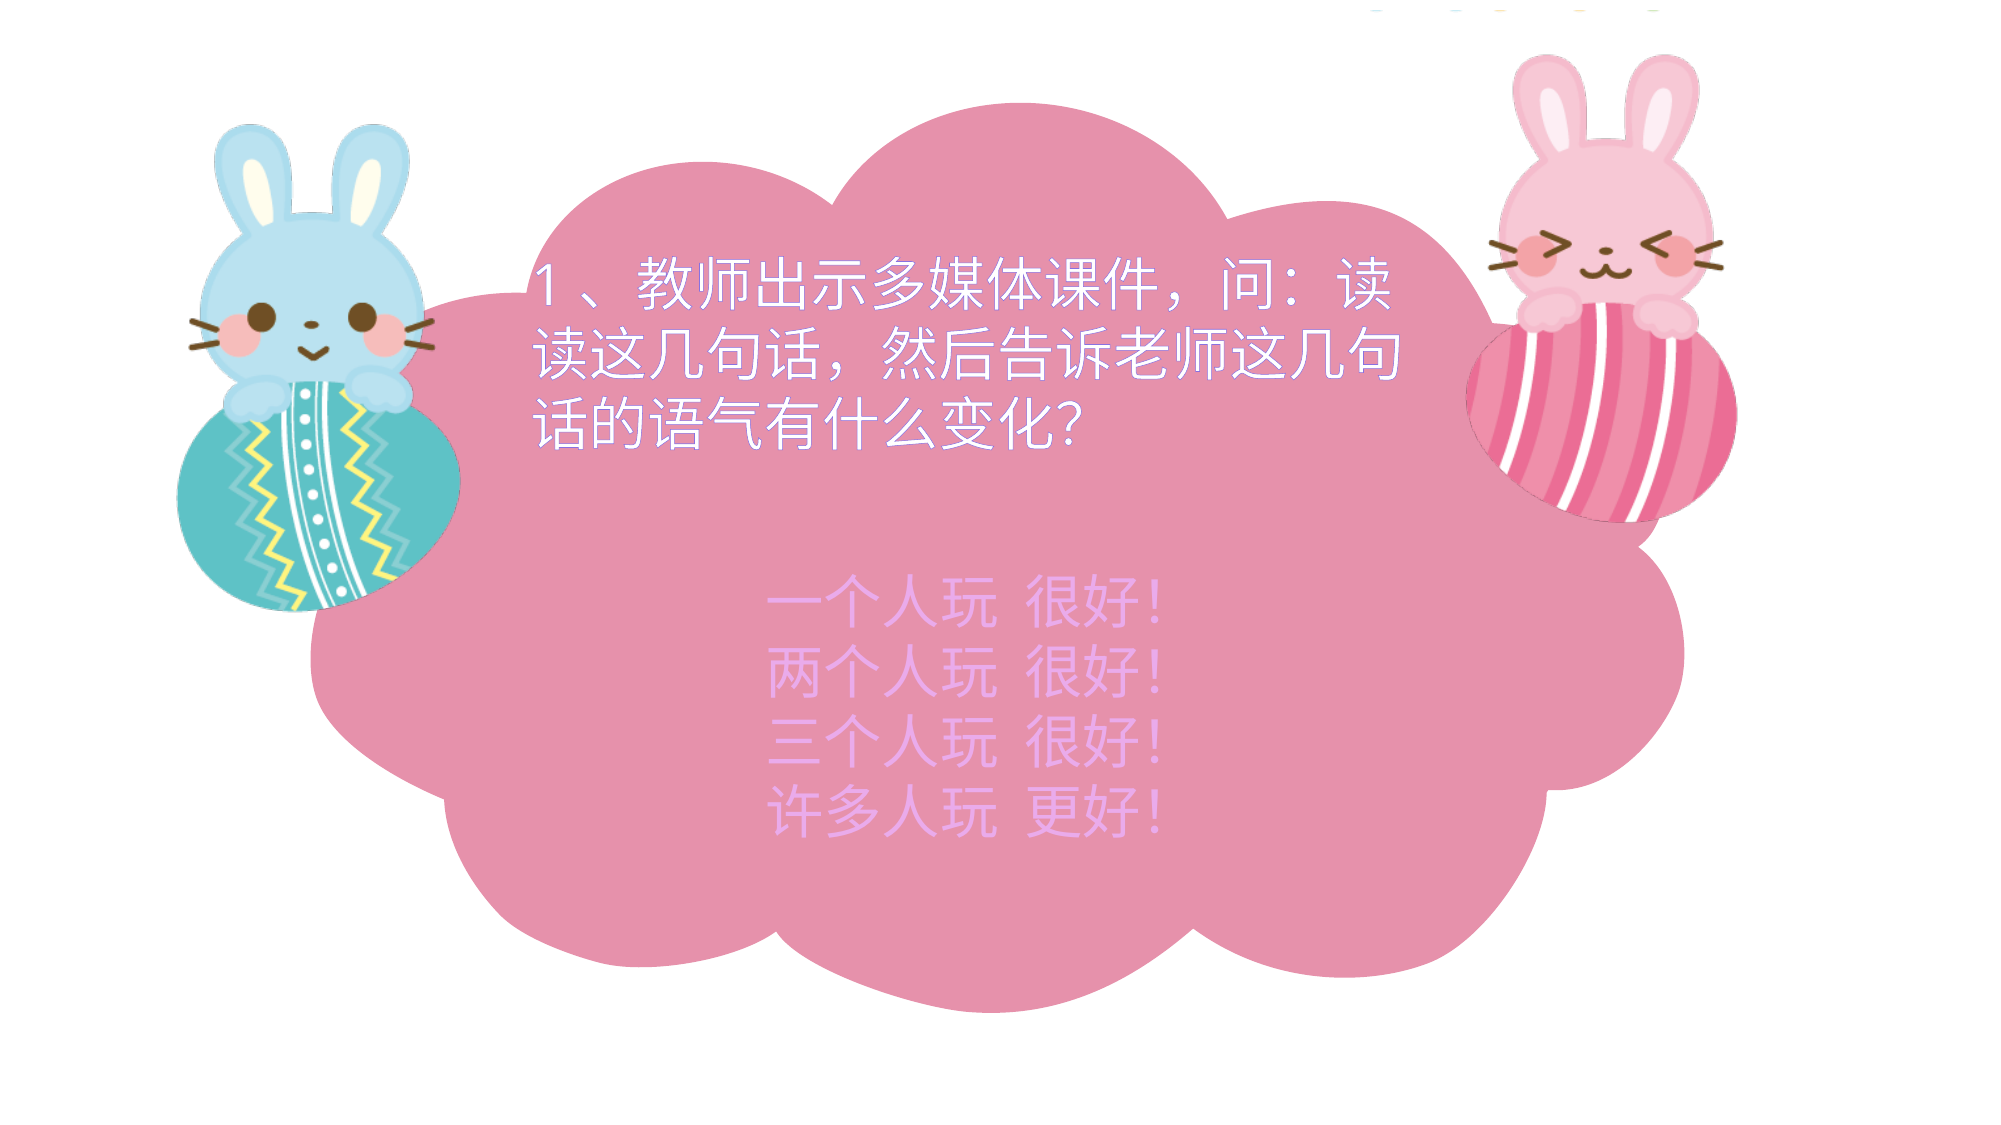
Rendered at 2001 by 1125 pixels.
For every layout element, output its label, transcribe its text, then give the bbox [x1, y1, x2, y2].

text_box 一个人玩 很好！ 两个人玩 很好！ 三个人玩 很好！ 许多人玩 更好！ [616, 557, 1348, 853]
picture [1359, 10, 1835, 558]
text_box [119, 105, 516, 649]
text_box 1、教师出示多媒体课件，问：读读这几句话，然后告诉老师这几句话的语气有什么变化？ [516, 239, 1359, 465]
